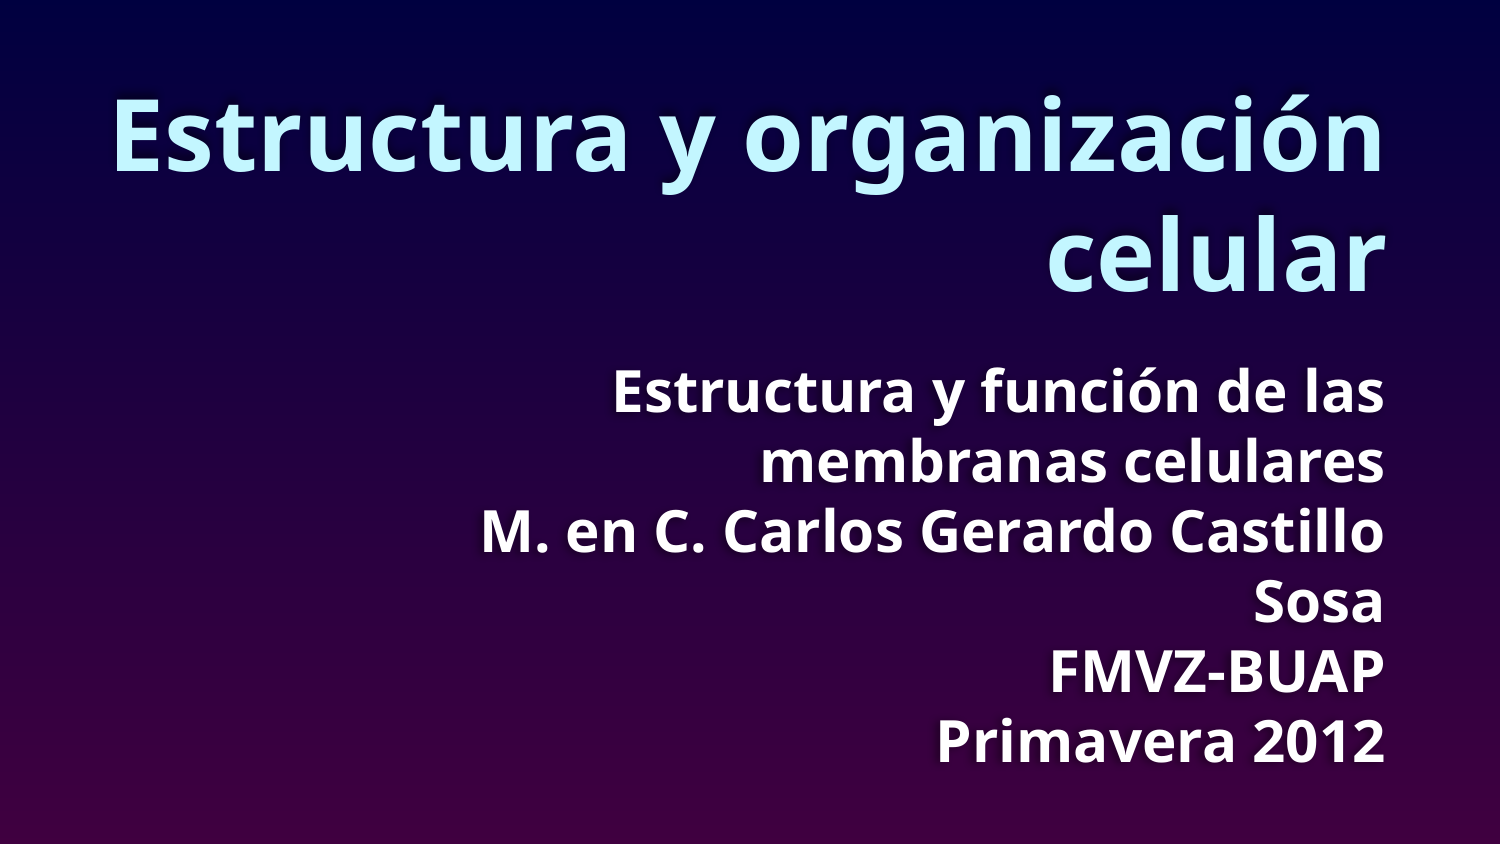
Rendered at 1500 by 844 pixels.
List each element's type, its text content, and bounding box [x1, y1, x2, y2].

subtitle Estructura y función de las membranas celulares M. en C. Carlos Gerardo Castillo Sosa FMVZ-BUAP Primavera 2012 [350, 346, 1427, 563]
title Estructura y organización celular [76, 46, 1427, 319]
